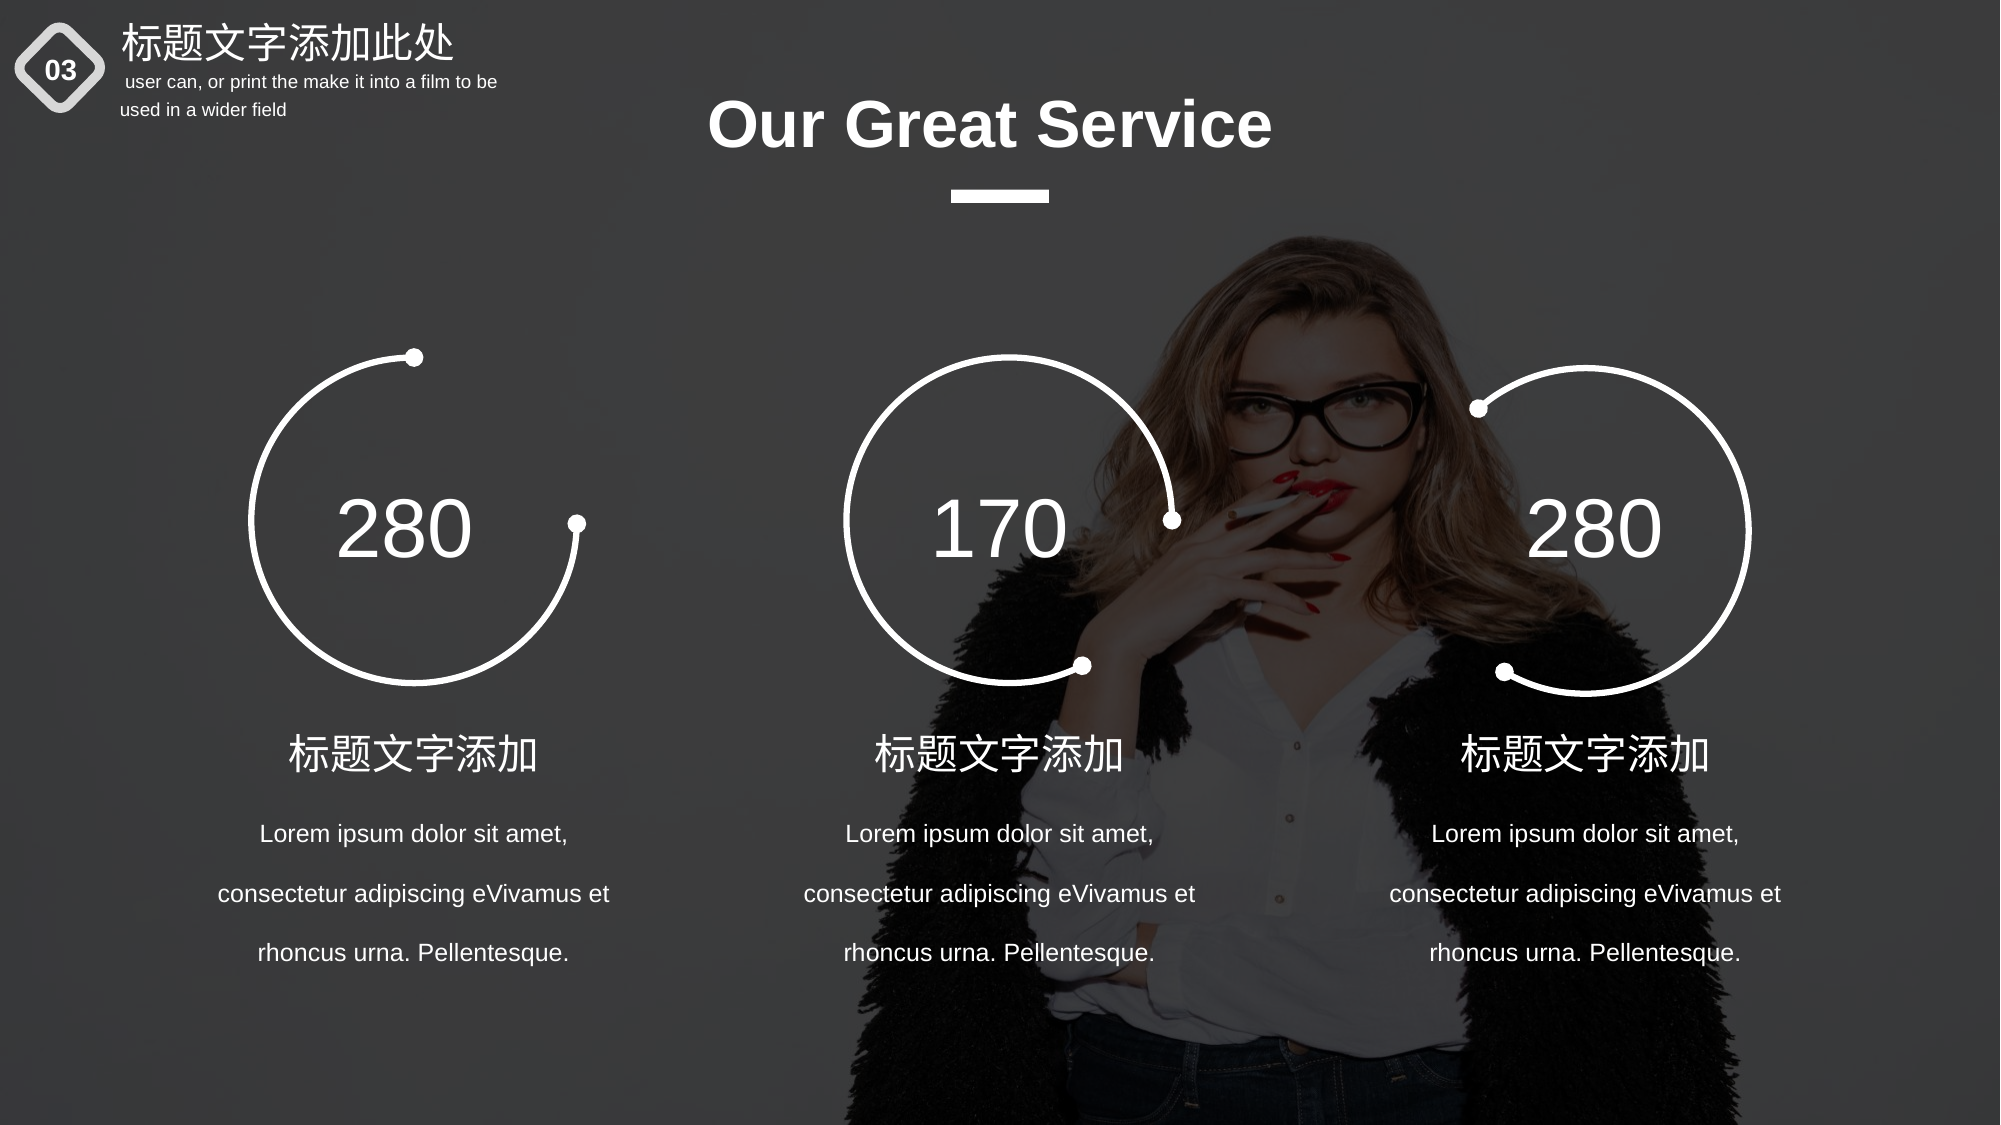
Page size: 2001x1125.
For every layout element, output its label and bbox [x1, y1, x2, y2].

text_box [27, 9, 515, 127]
picture [0, 0, 2000, 1125]
